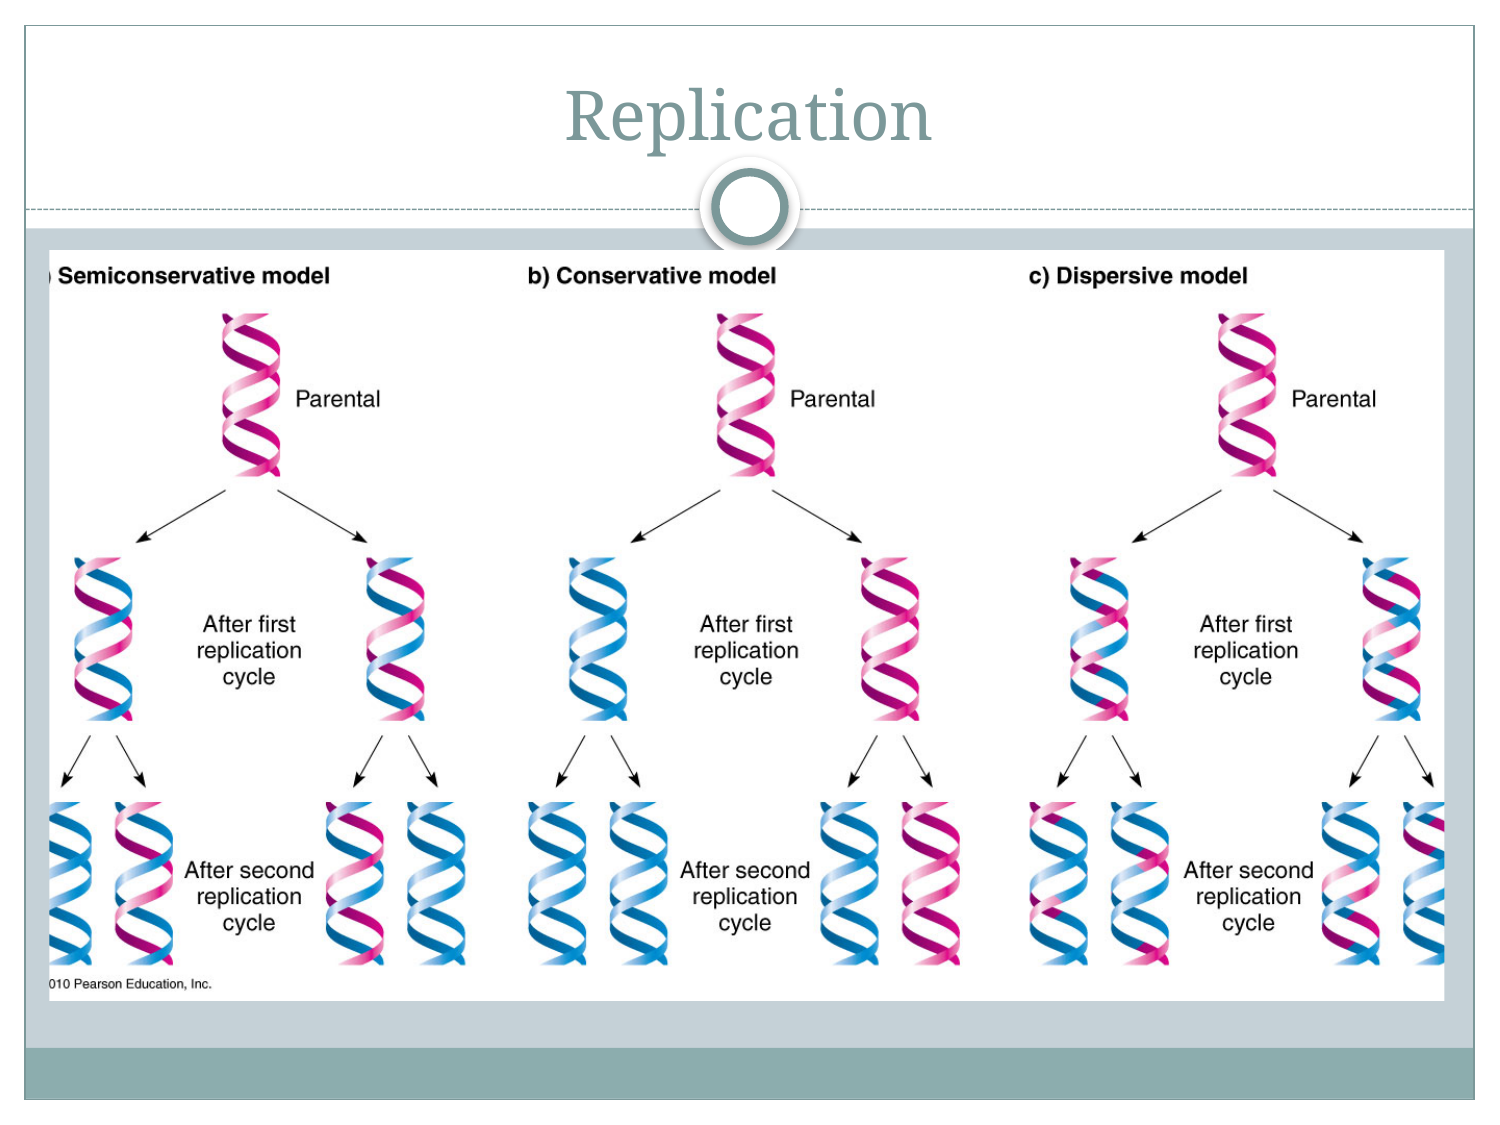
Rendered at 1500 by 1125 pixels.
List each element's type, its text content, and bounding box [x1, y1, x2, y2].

title Replication [49, 37, 1450, 162]
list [49, 250, 1445, 1001]
